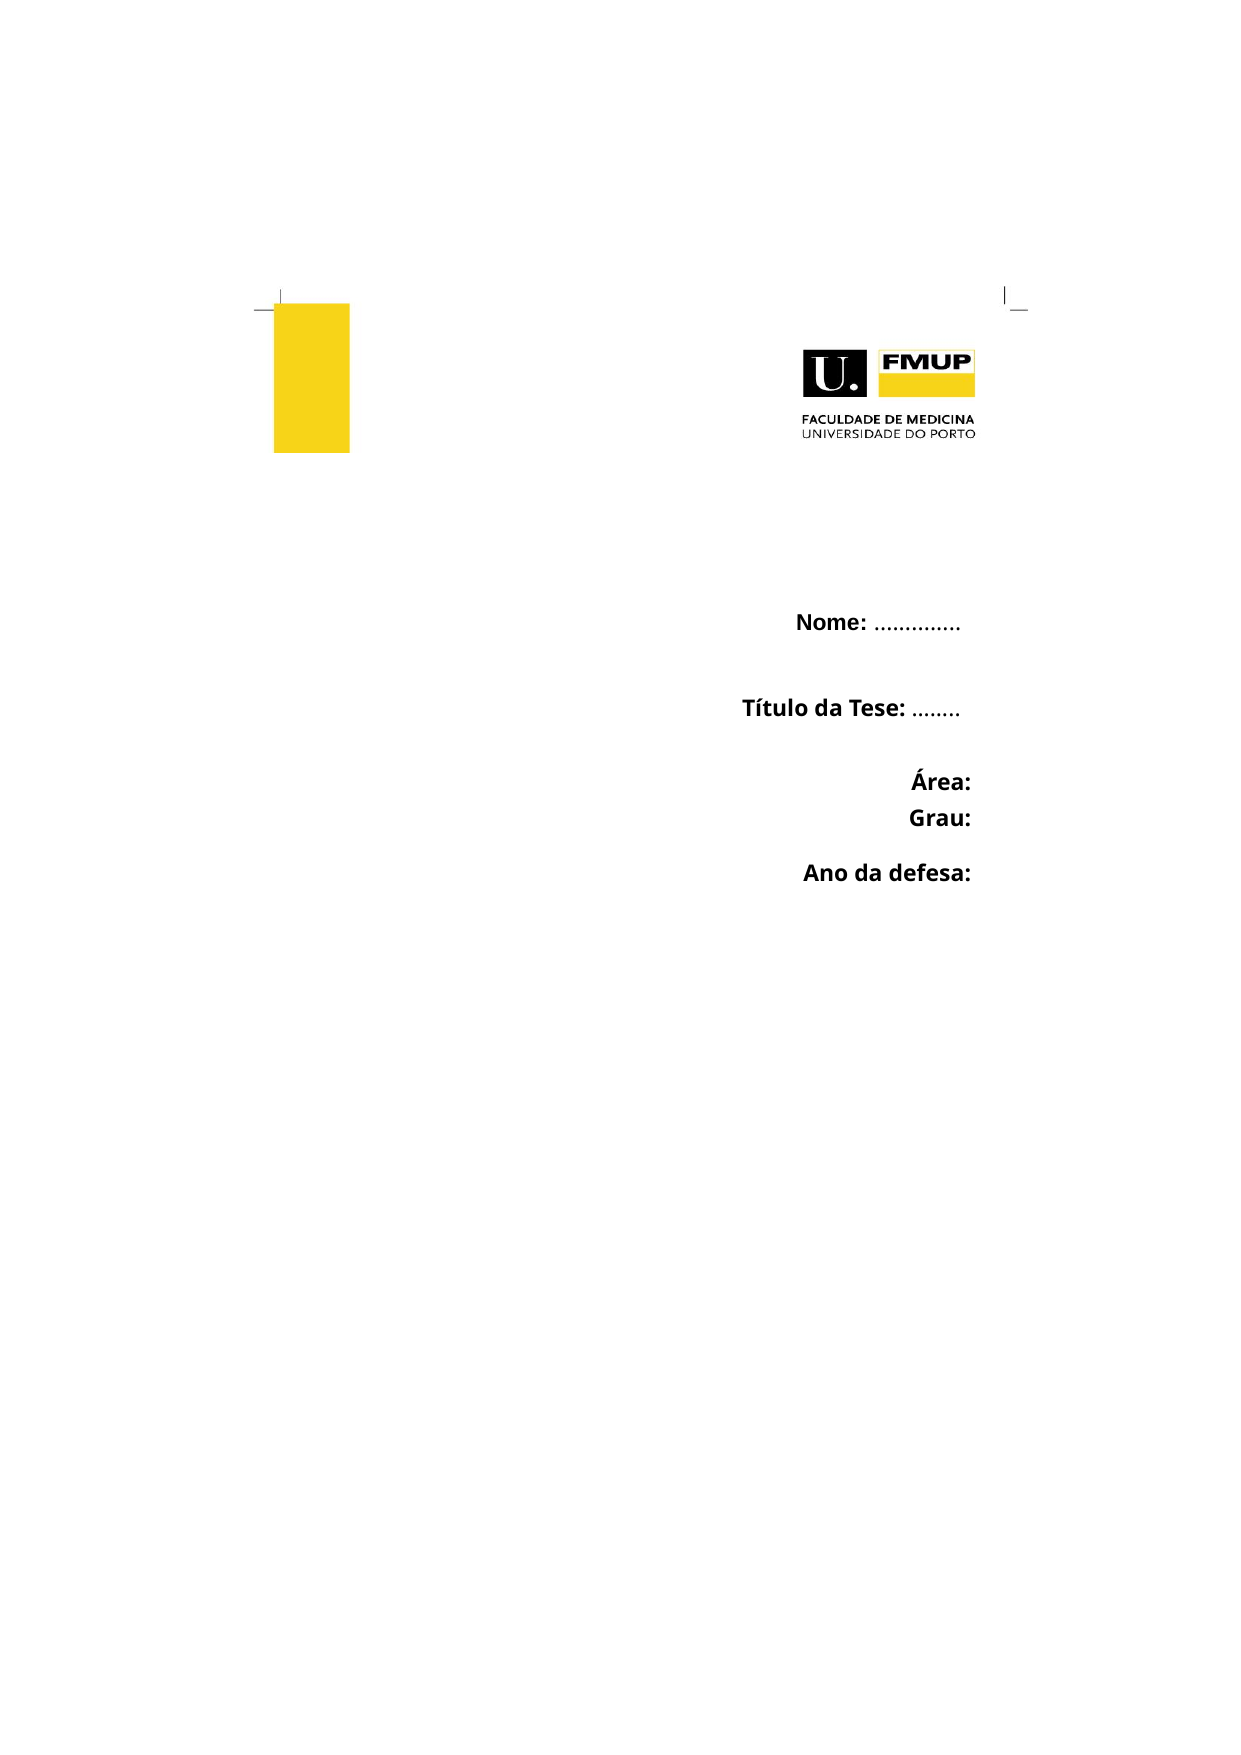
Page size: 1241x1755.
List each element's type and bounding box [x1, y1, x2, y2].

text_box [253, 286, 1031, 807]
